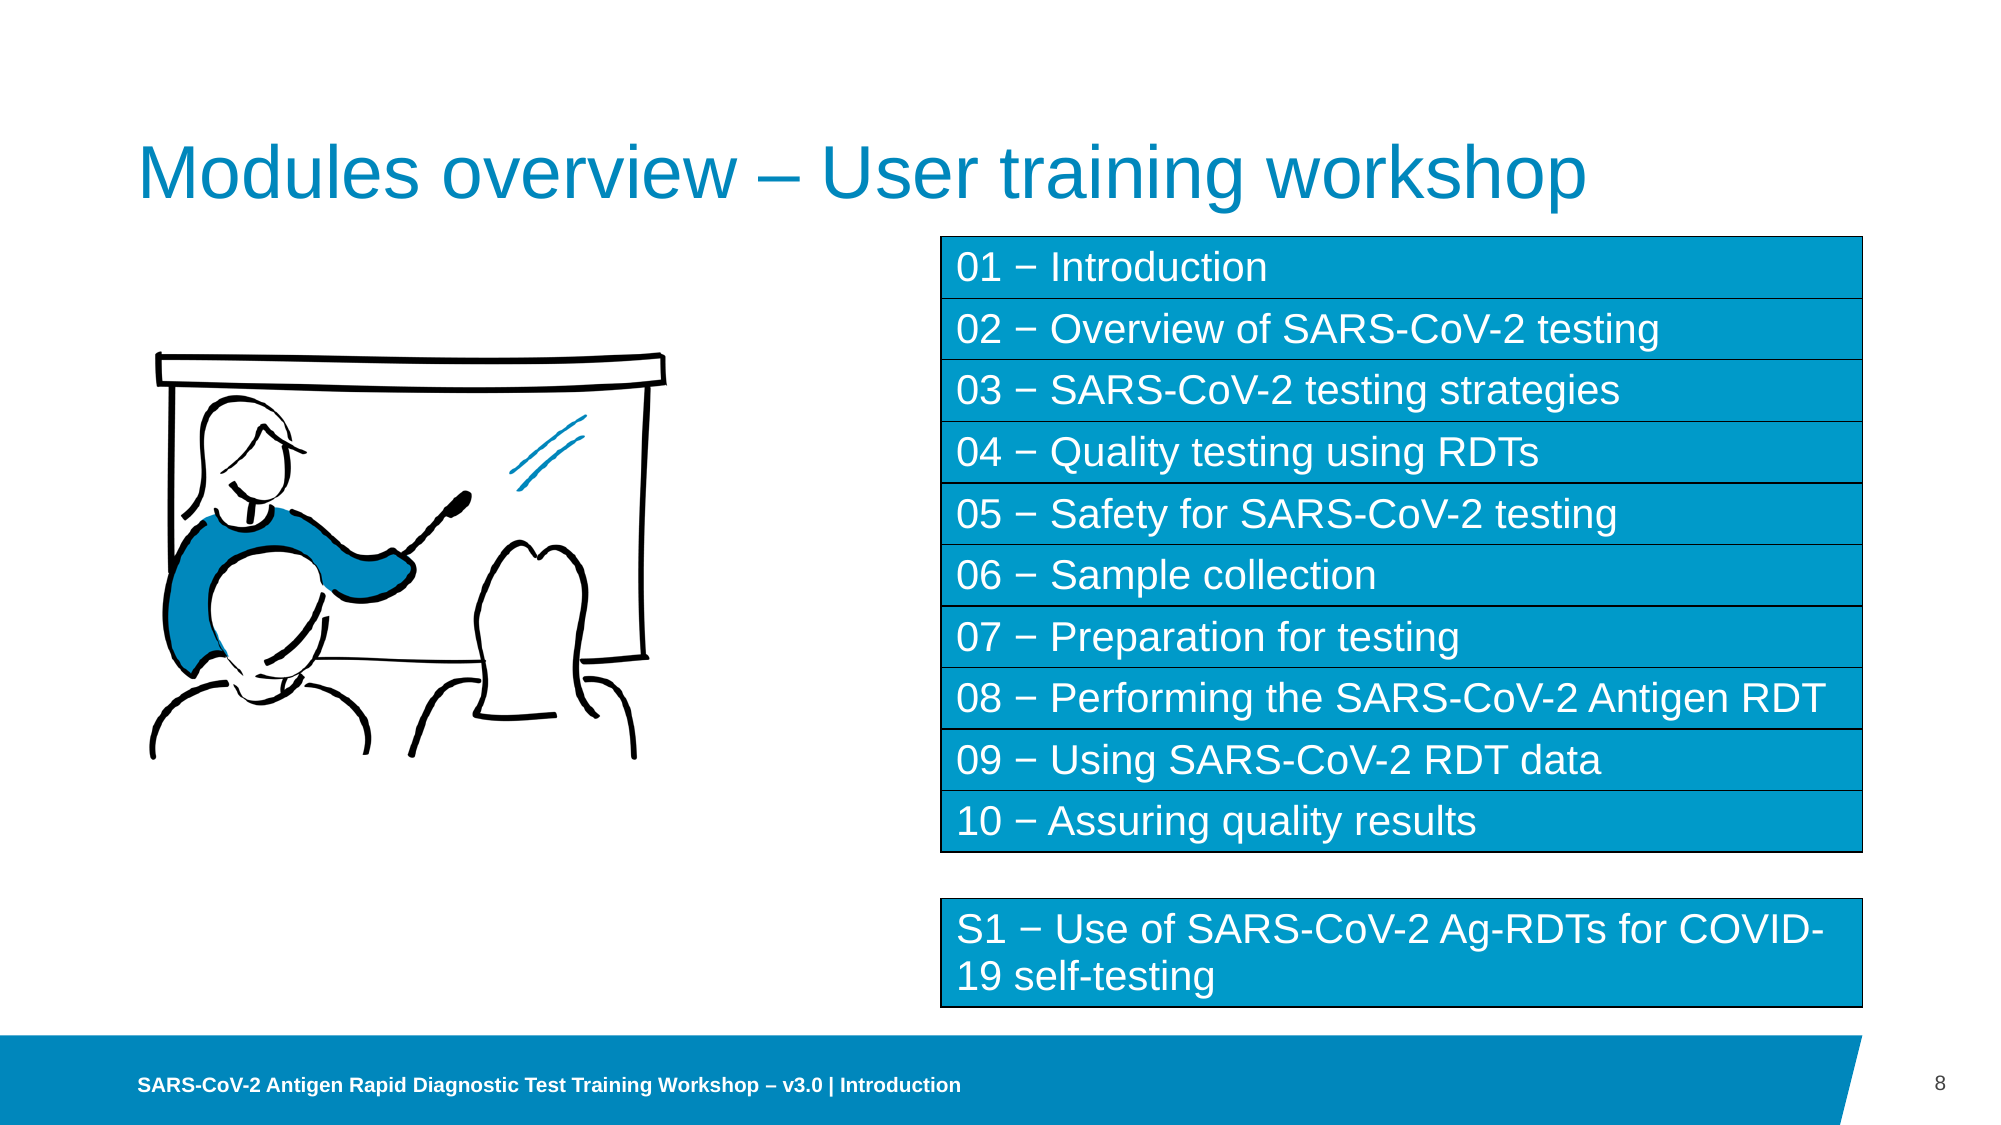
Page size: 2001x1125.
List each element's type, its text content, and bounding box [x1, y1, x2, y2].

table_cell 06 − Sample collection [942, 545, 1862, 605]
title Modules overview – User training workshop [137, 59, 1677, 215]
picture [114, 306, 726, 783]
slide_number 8 [1862, 1035, 1947, 1125]
table_cell 09 − Using SARS-CoV-2 RDT data [942, 730, 1862, 790]
table_cell 07 − Preparation for testing [942, 607, 1862, 667]
table_cell 08 − Performing the SARS-CoV-2 Antigen RDT [942, 668, 1862, 728]
table_header S1 − Use of SARS-CoV-2 Ag-RDTs for COVID-19 self-testing [942, 899, 1862, 1006]
table_cell 04 − Quality testing using RDTs [942, 422, 1862, 482]
table_cell 05 − Safety for SARS-CoV-2 testing [942, 484, 1862, 544]
table_cell 10 − Assuring quality results [942, 791, 1862, 851]
table_header 01 − Introduction [942, 237, 1862, 298]
table_cell 03 − SARS-CoV-2 testing strategies [942, 360, 1862, 421]
footer SARS-CoV-2 Antigen Rapid Diagnostic Test Training Workshop – v3.0 | Introduction [137, 1042, 1338, 1125]
table_cell 02 − Overview of SARS-CoV-2 testing [942, 299, 1862, 359]
